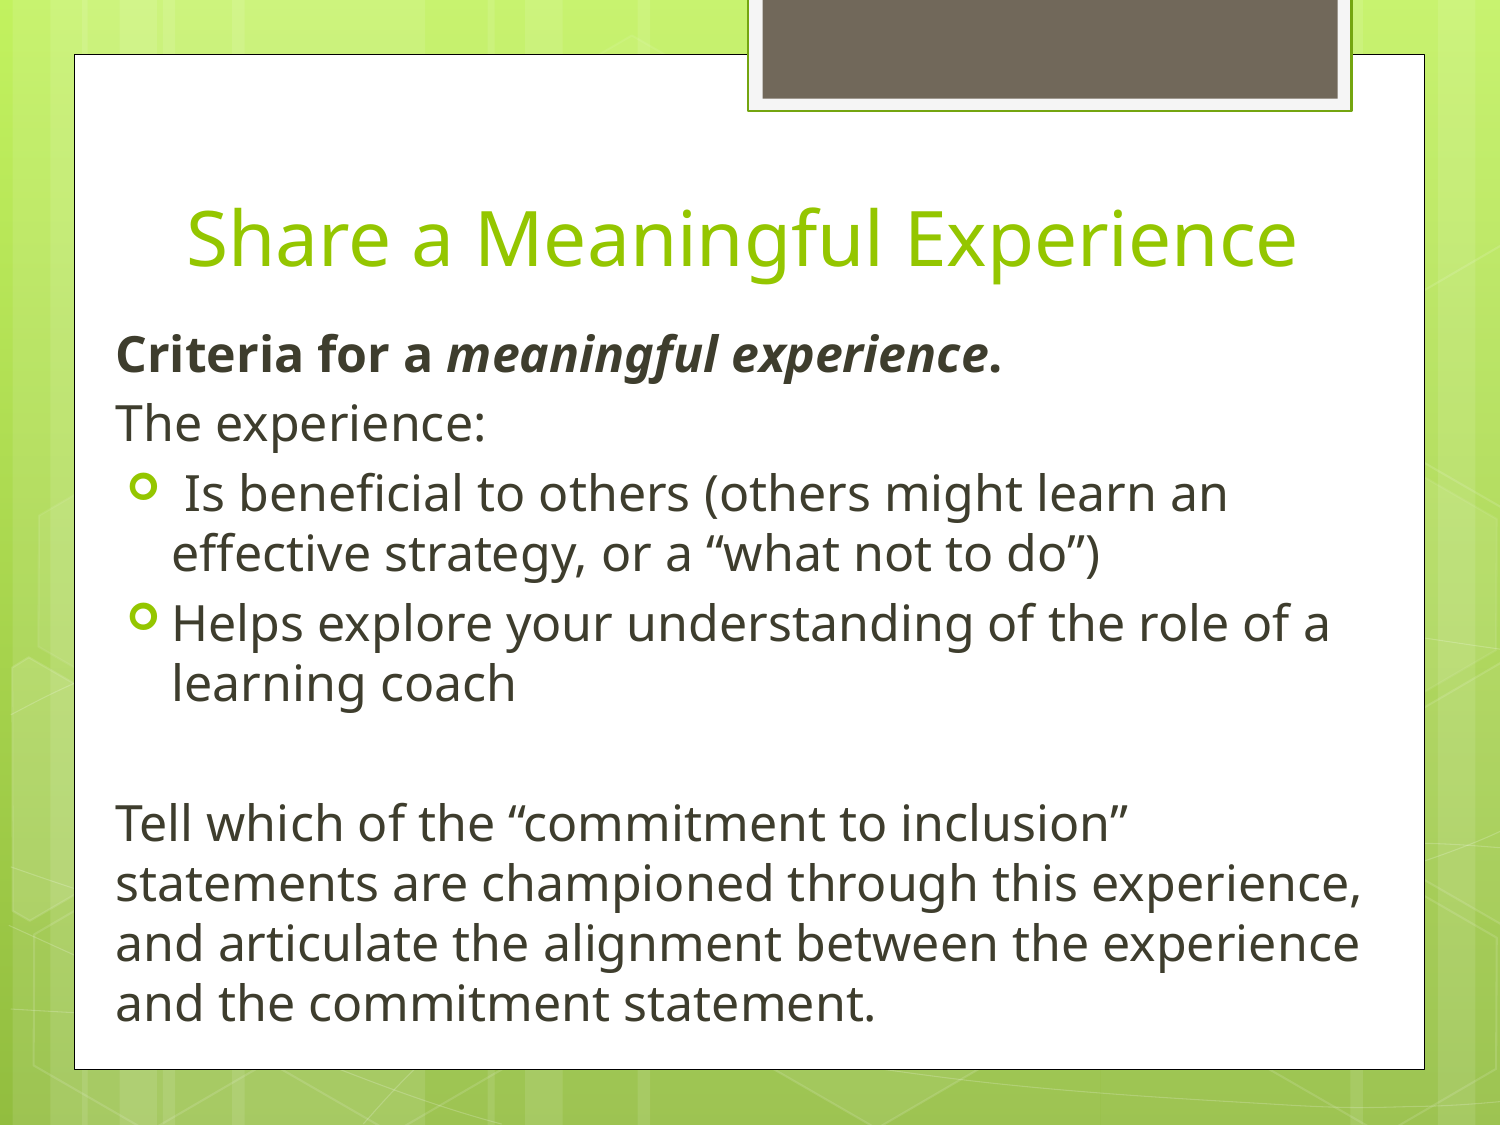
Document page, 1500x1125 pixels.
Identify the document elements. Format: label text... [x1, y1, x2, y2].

title Share a Meaningful Experience [171, 101, 1353, 290]
list Criteria for a meaningful experience. The experience: Is beneficial to others (others might learn an effective strategy, or a “what not to do”) Helps explore your understanding of the role of a learning coach Tell which of the “commitment to inclusion” statements are championed through this experience, and articulate the alignment between the experience and the commitment statement. [100, 314, 1412, 1047]
